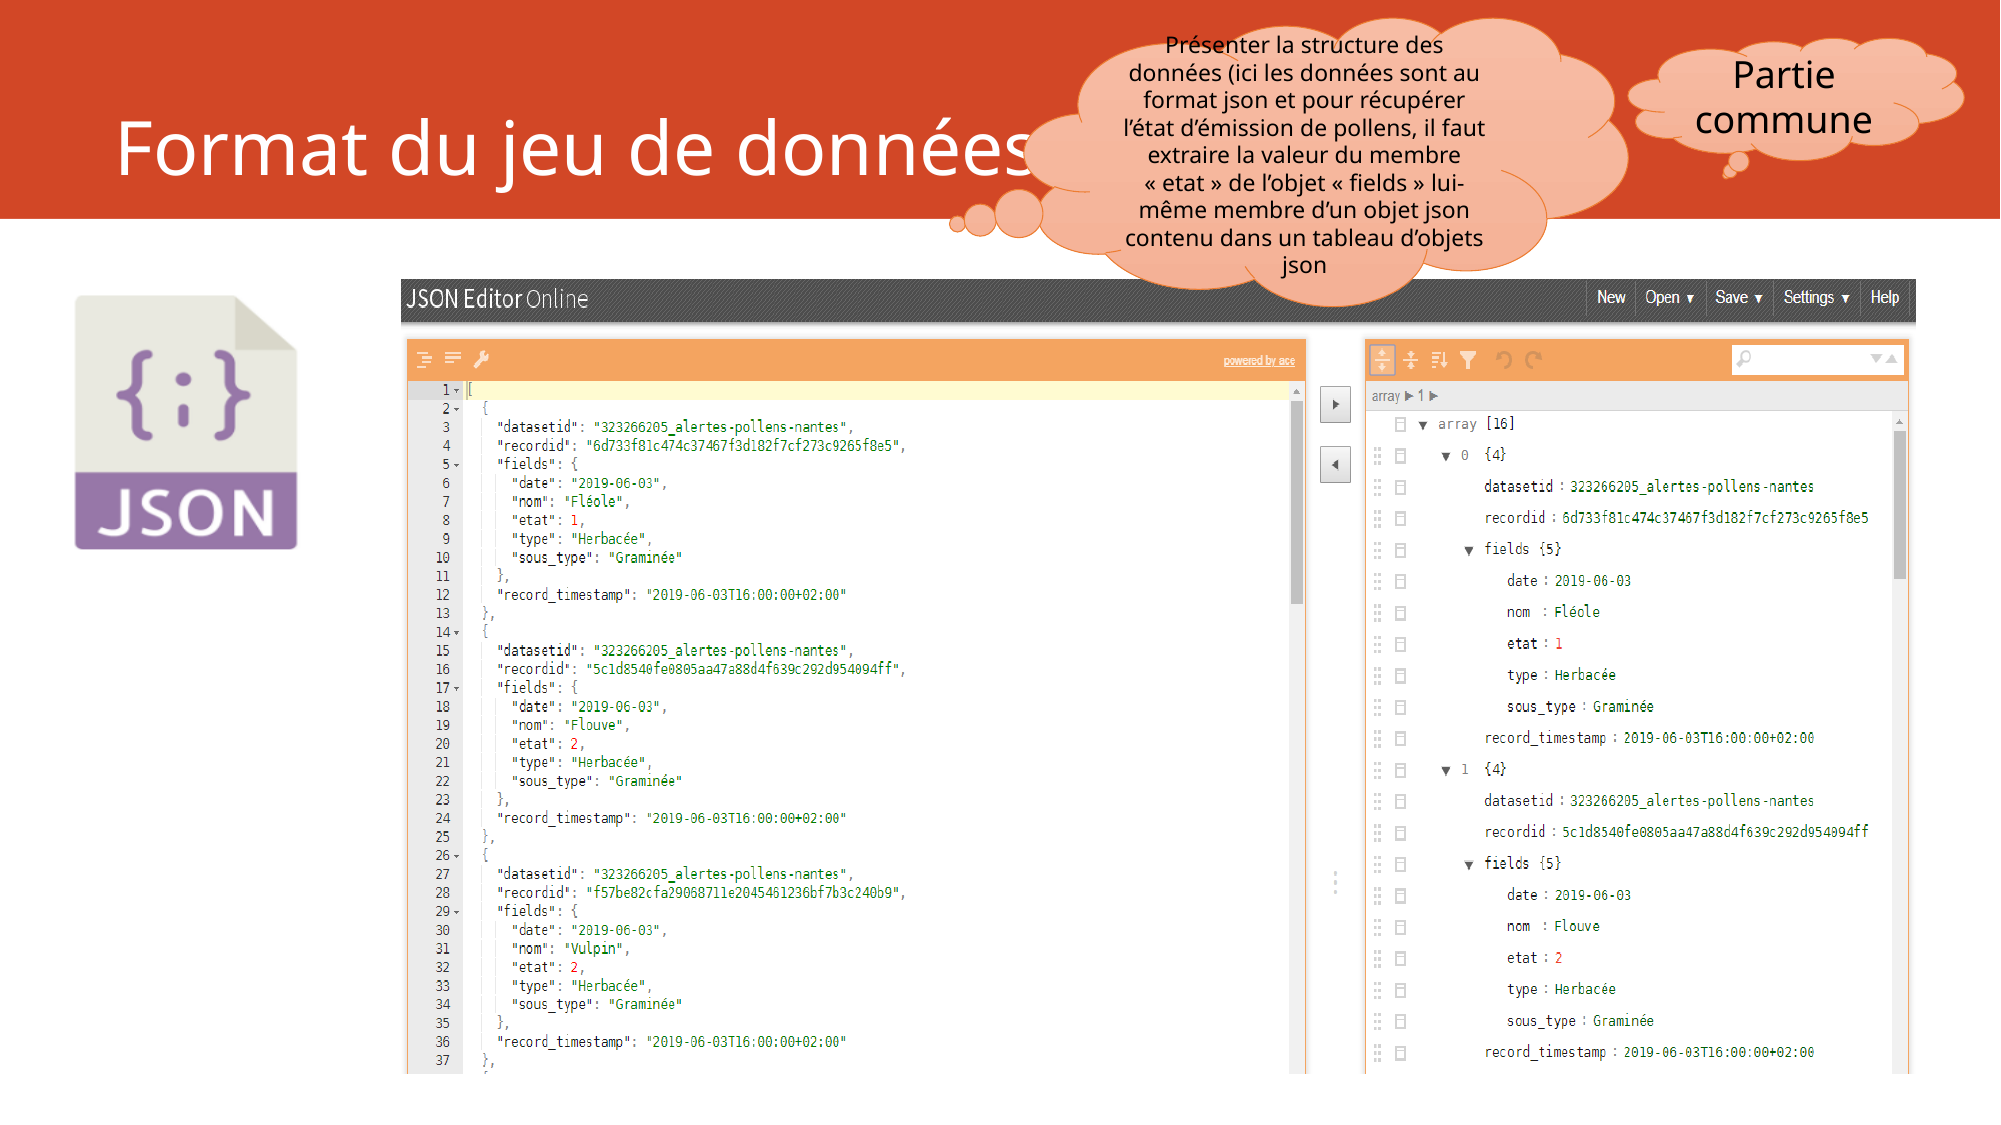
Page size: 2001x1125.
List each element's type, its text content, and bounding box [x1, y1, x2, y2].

picture [69, 292, 302, 553]
picture [401, 279, 1916, 1074]
title Format du jeu de données [99, 0, 1863, 199]
text_box Partie commune [1627, 37, 1965, 180]
text_box Présenter la structure des données (ici les données sont au format json et pour récupérer l’état d’émission de pollens, il faut extraire la valeur du membre « etat » de l’objet « fields » lui-même membre d’un objet json contenu dans un tableau d’objets json [948, 17, 1629, 279]
